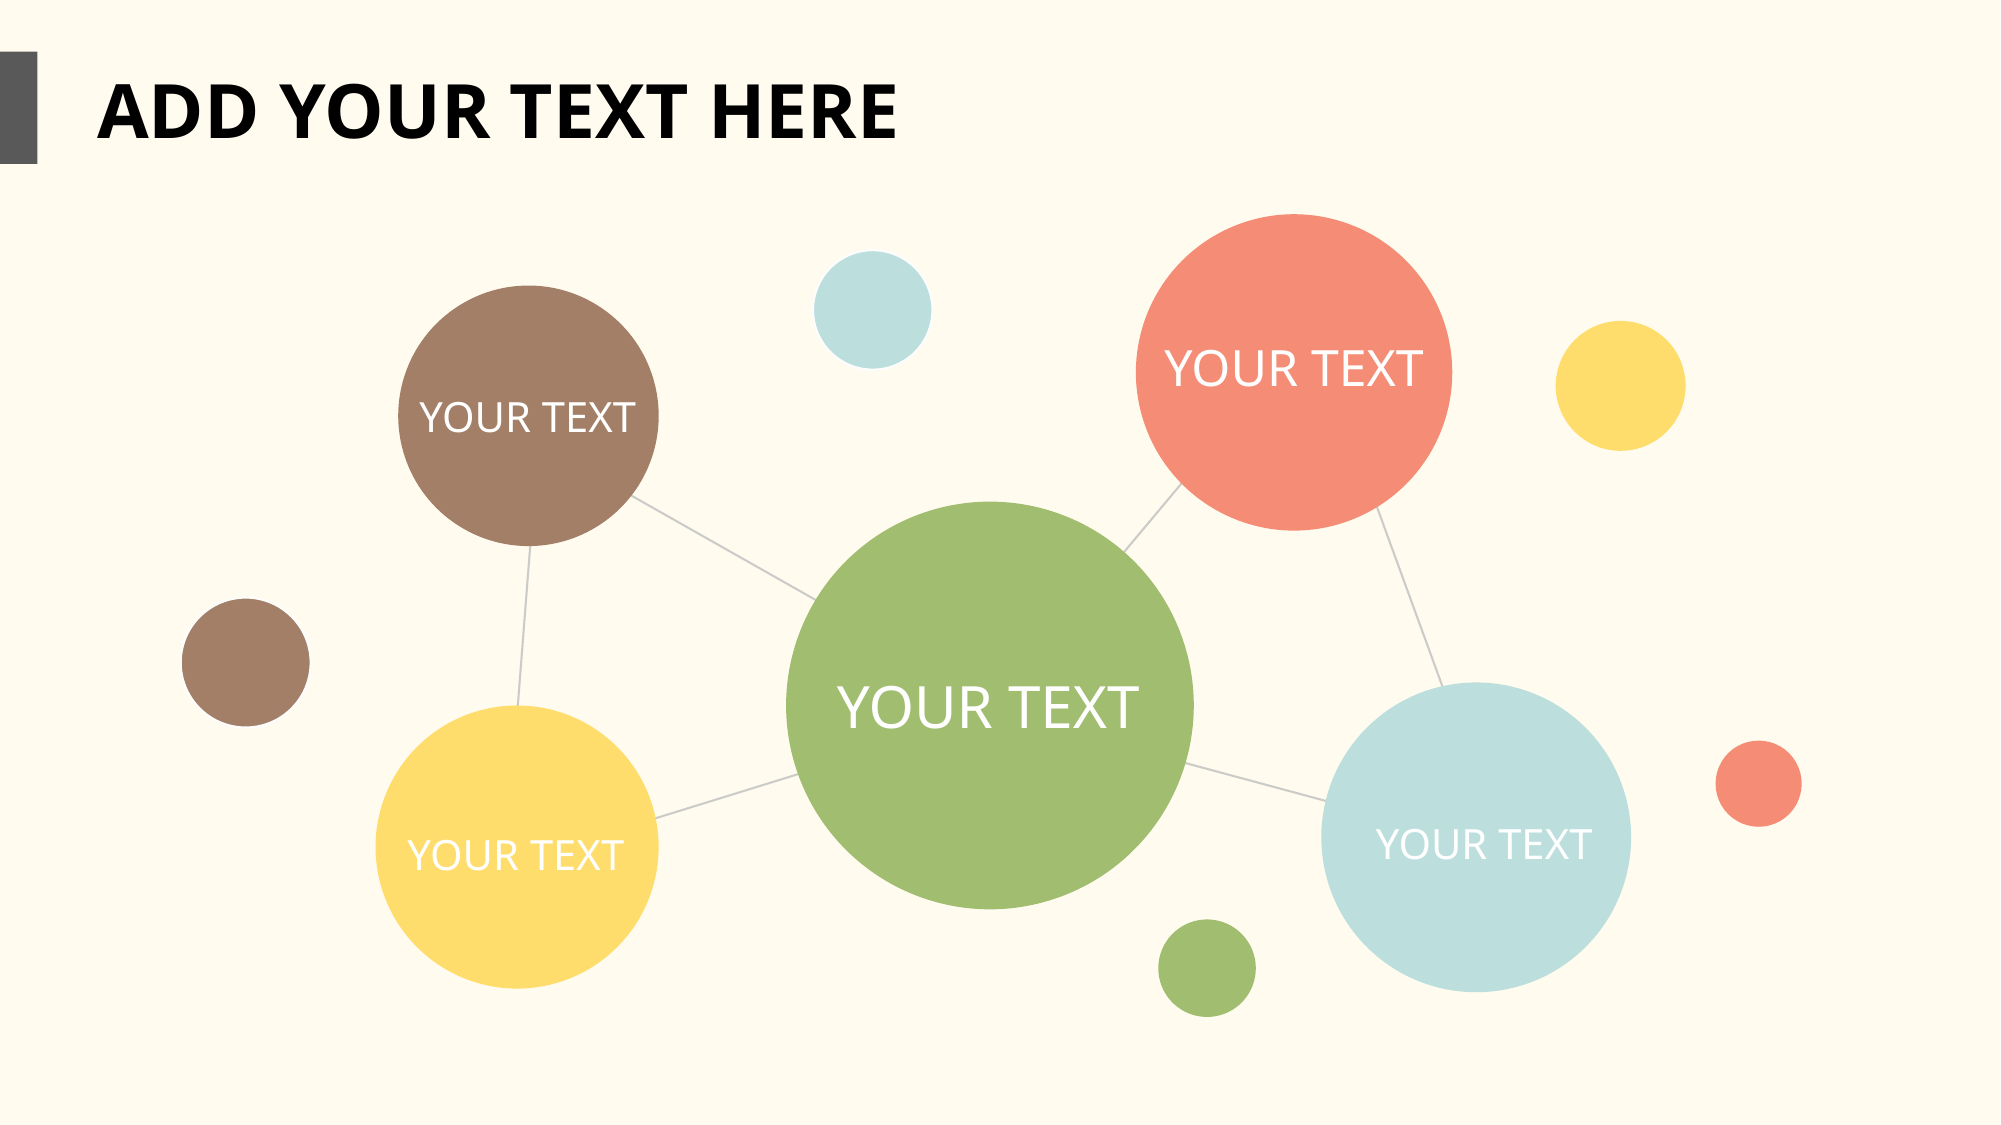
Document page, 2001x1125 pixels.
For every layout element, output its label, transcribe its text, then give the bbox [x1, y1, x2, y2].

text_box [1554, 319, 1687, 452]
text_box ADD YOUR TEXT HERE [82, 55, 915, 161]
text_box [1124, 484, 1443, 802]
text_box [0, 51, 38, 165]
text_box [1320, 681, 1633, 994]
text_box [1134, 213, 1454, 532]
text_box YOUR TEXT [822, 662, 1155, 748]
text_box YOUR TEXT [1149, 329, 1439, 404]
text_box [179, 596, 312, 729]
text_box [785, 500, 1195, 911]
text_box [1714, 739, 1803, 828]
text_box [374, 704, 660, 990]
text_box YOUR TEXT [404, 383, 652, 448]
text_box [516, 495, 815, 819]
text_box [397, 284, 660, 548]
text_box YOUR TEXT [392, 821, 640, 886]
text_box YOUR TEXT [1361, 810, 1608, 875]
text_box [1157, 918, 1257, 1018]
text_box [811, 249, 934, 371]
